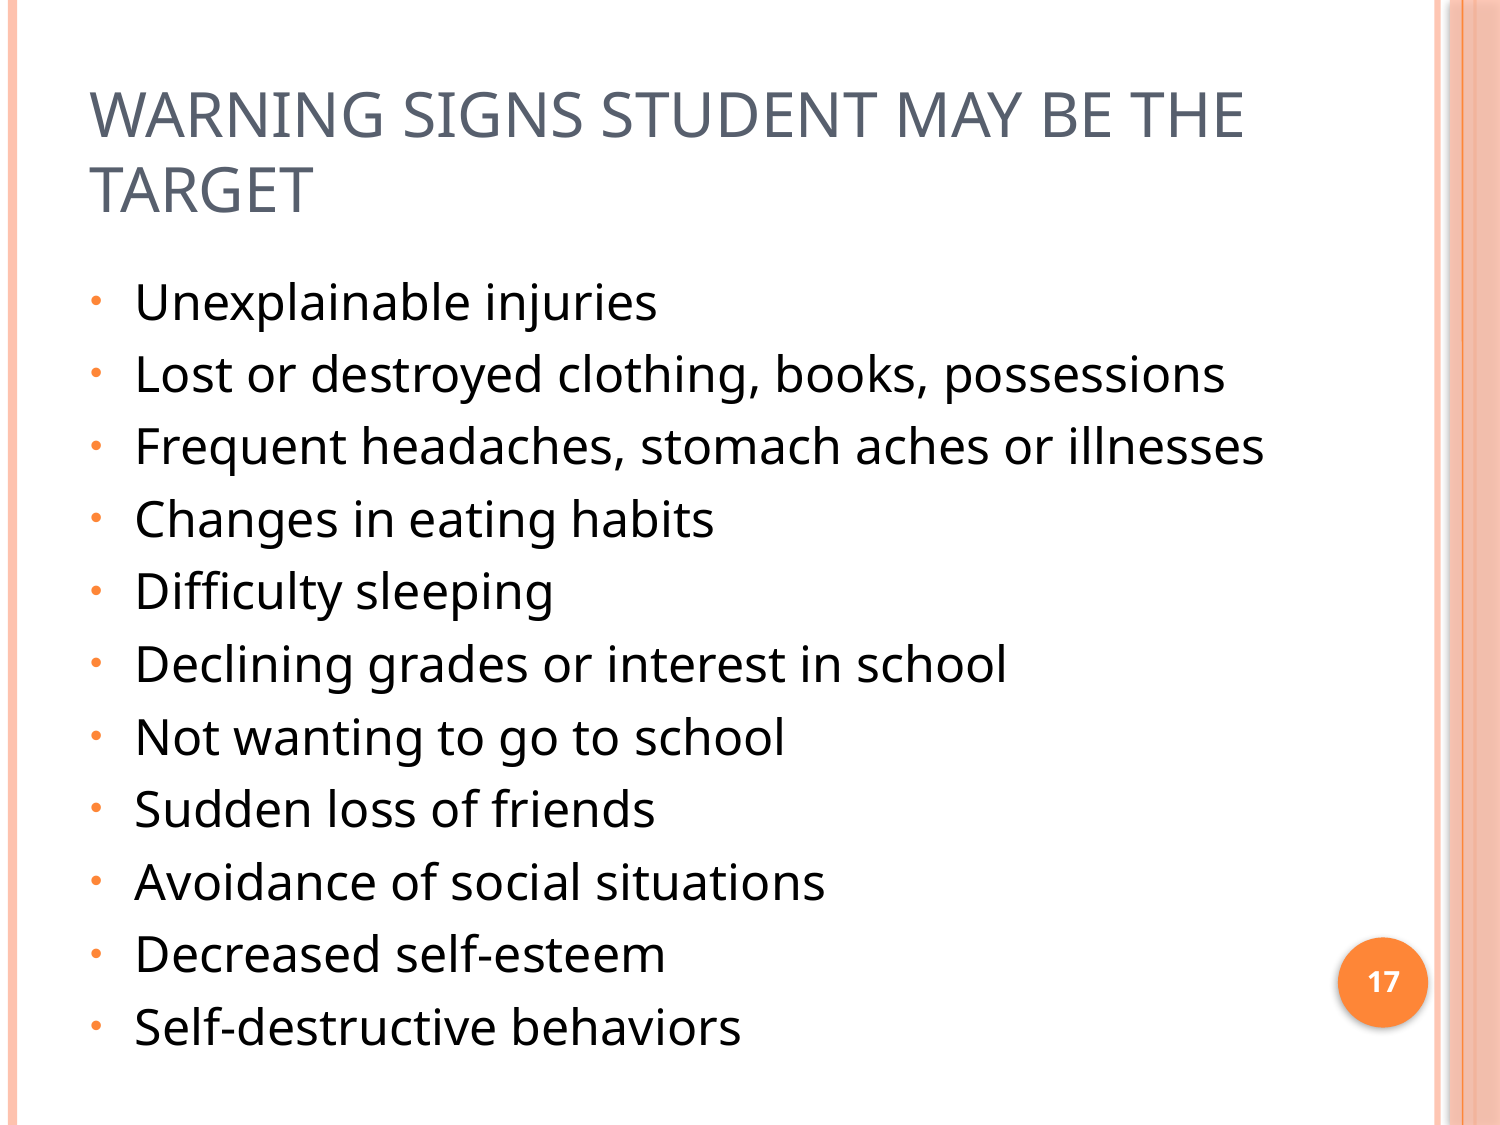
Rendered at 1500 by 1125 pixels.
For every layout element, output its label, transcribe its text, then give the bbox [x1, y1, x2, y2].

title Warning Signs Student May Be the Target [75, 45, 1300, 233]
slide_number 17 [1333, 940, 1434, 1026]
list Unexplainable injuries Lost or destroyed clothing, books, possessions Frequent headaches, stomach aches or illnesses Changes in eating habits Difficulty sleeping Declining grades or interest in school Not wanting to go to school Sudden loss of friends Avoidance of social situations Decreased self-esteem Self-destructive behaviors [75, 262, 1300, 1062]
